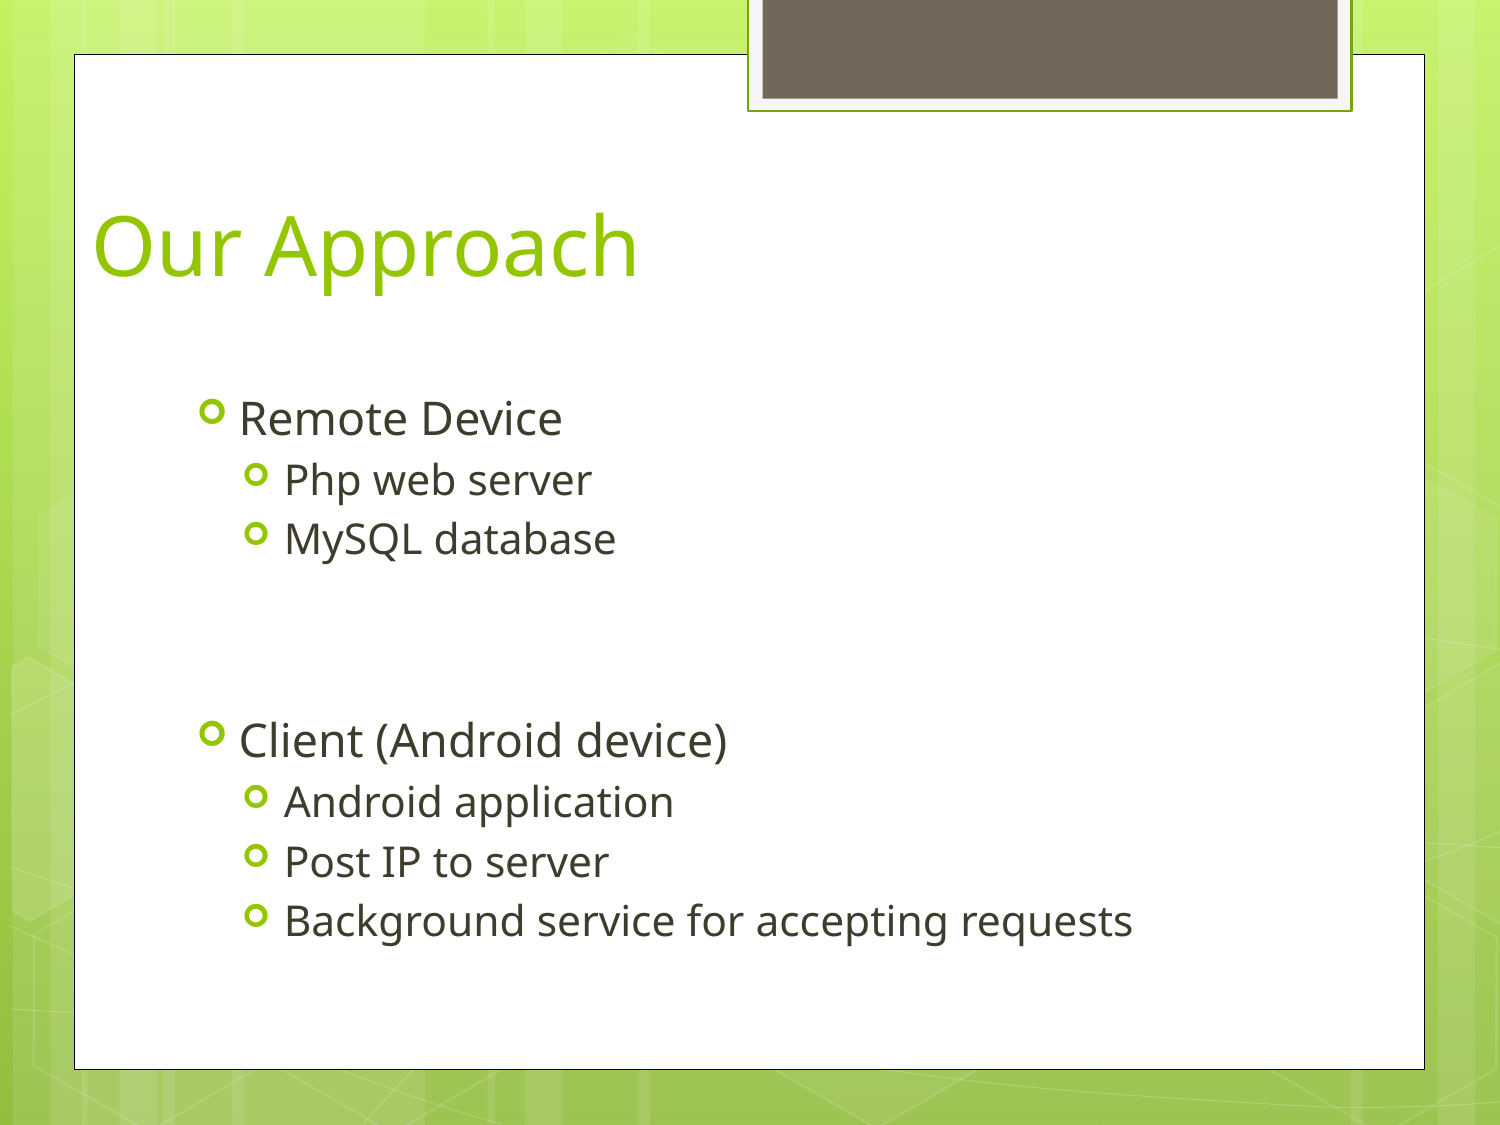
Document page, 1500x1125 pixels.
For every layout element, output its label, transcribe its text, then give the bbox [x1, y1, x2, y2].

title Our Approach [76, 113, 1229, 302]
list Remote Device Php web server MySQL database Client (Android device) Android application Post IP to server Background service for accepting requests [171, 381, 1283, 957]
